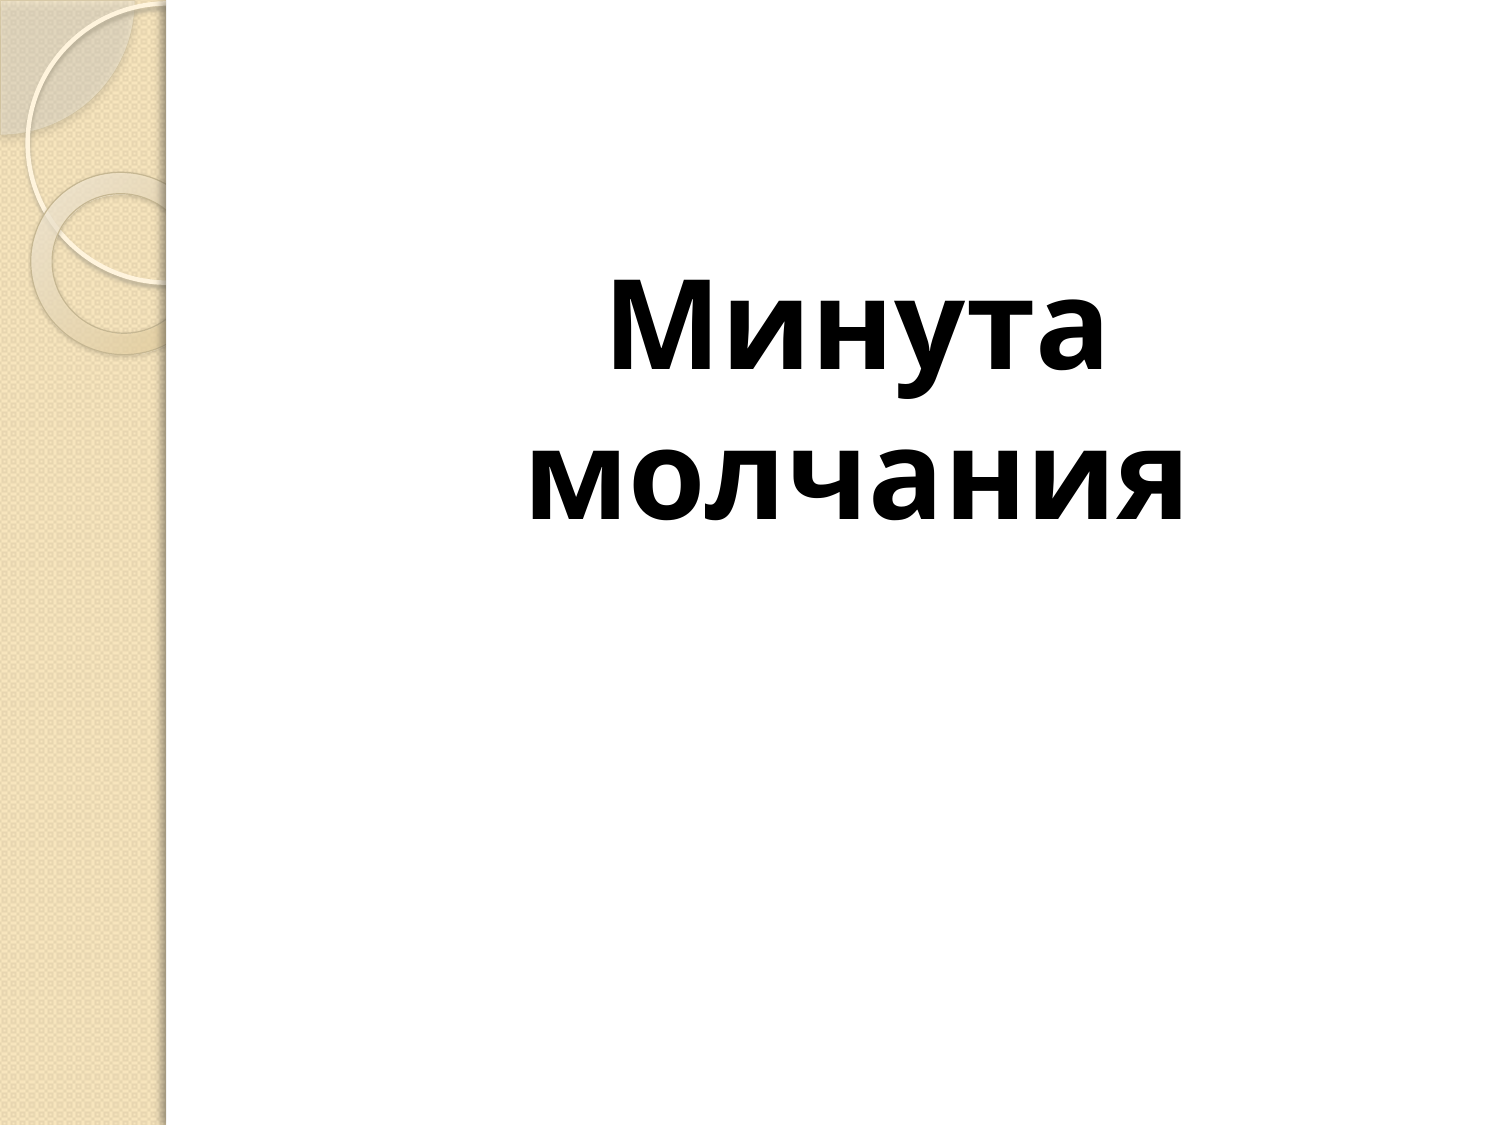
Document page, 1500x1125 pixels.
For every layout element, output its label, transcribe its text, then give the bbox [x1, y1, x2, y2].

list Минута молчания [235, 237, 1466, 1025]
